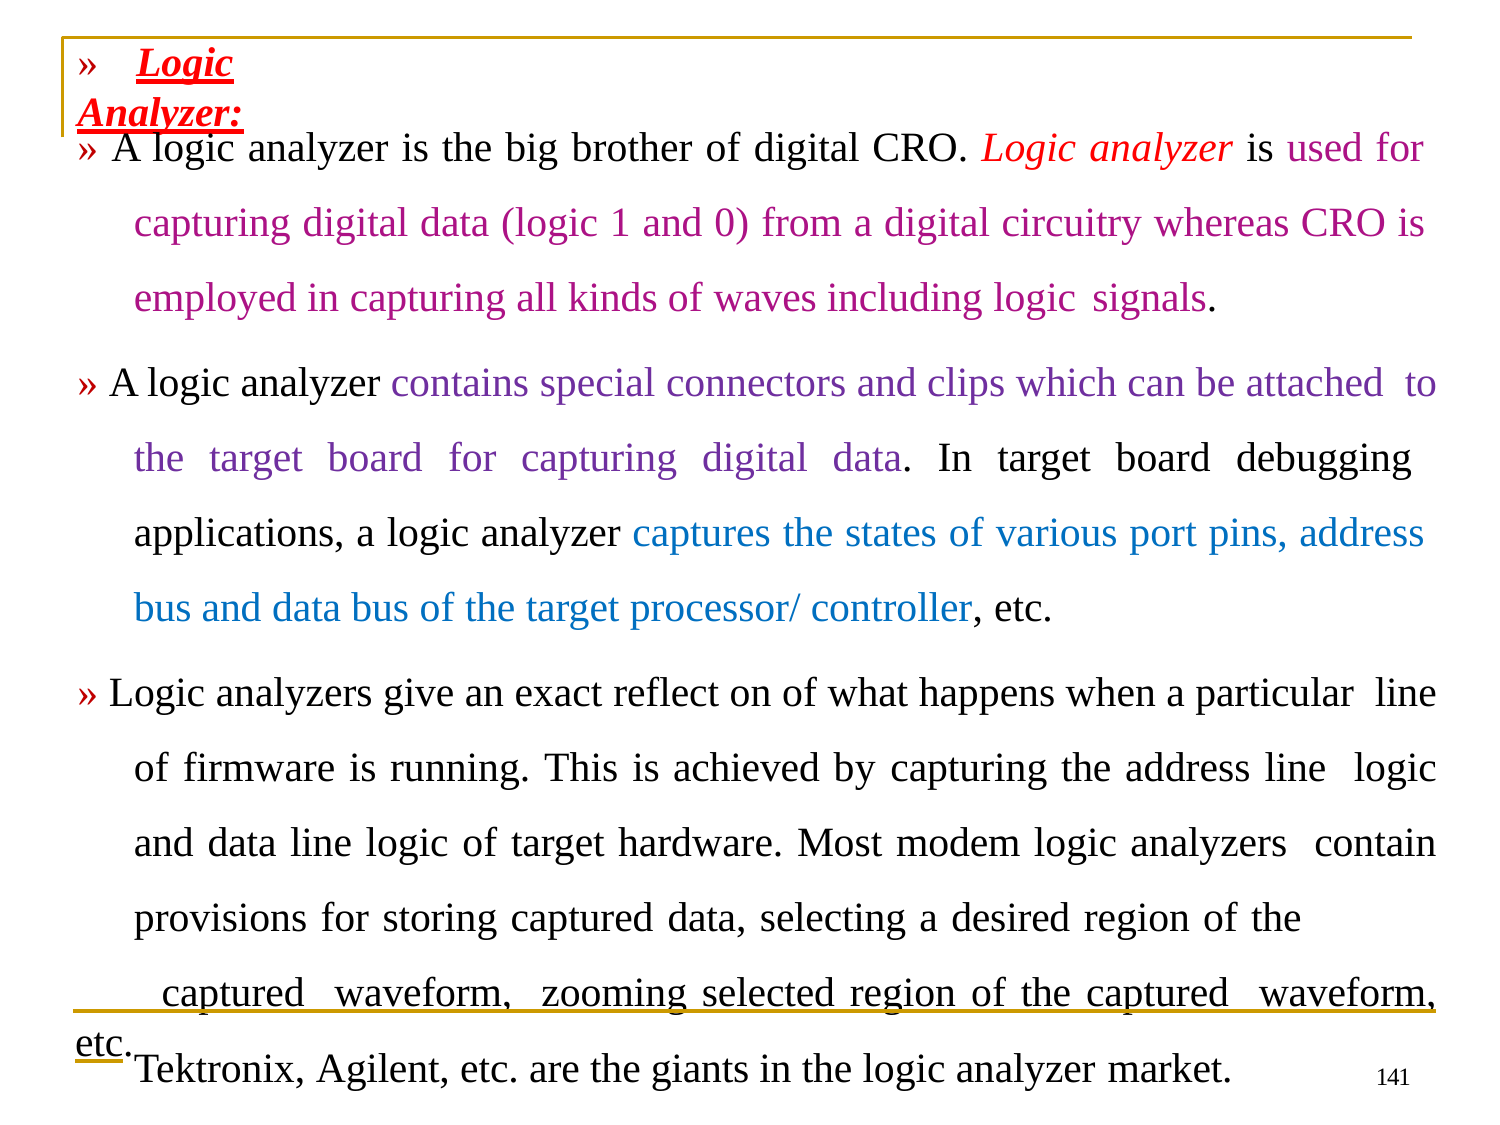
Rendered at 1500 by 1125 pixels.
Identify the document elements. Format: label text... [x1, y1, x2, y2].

text_box » A logic analyzer is the big brother of digital CRO. Logic analyzer is used for capturing digital data (logic 1 and 0) from a digital circuitry whereas CRO is employed in capturing all kinds of waves including logic signals. » A logic analyzer contains special connectors and clips which can be attached to the target board for capturing digital data. In target board debugging applications, a logic analyzer captures the states of various port pins, address bus and data bus of the target processor/ controller, etc. » Logic analyzers give an exact reflect on of what happens when a particular line of firmware is running. This is achieved by capturing the address line logic and data line logic of target hardware. Most modem logic analyzers contain provisions for storing captured data, selecting a desired region of the captured waveform, zooming selected region of the captured waveform, etc. [72, 92, 1438, 1065]
title » Logic Analyzer: [75, 32, 410, 92]
text_box Tektronix, Agilent, etc. are the giants in the logic analyzer market. [127, 1038, 1363, 1091]
text_box 141 [1373, 1065, 1413, 1090]
